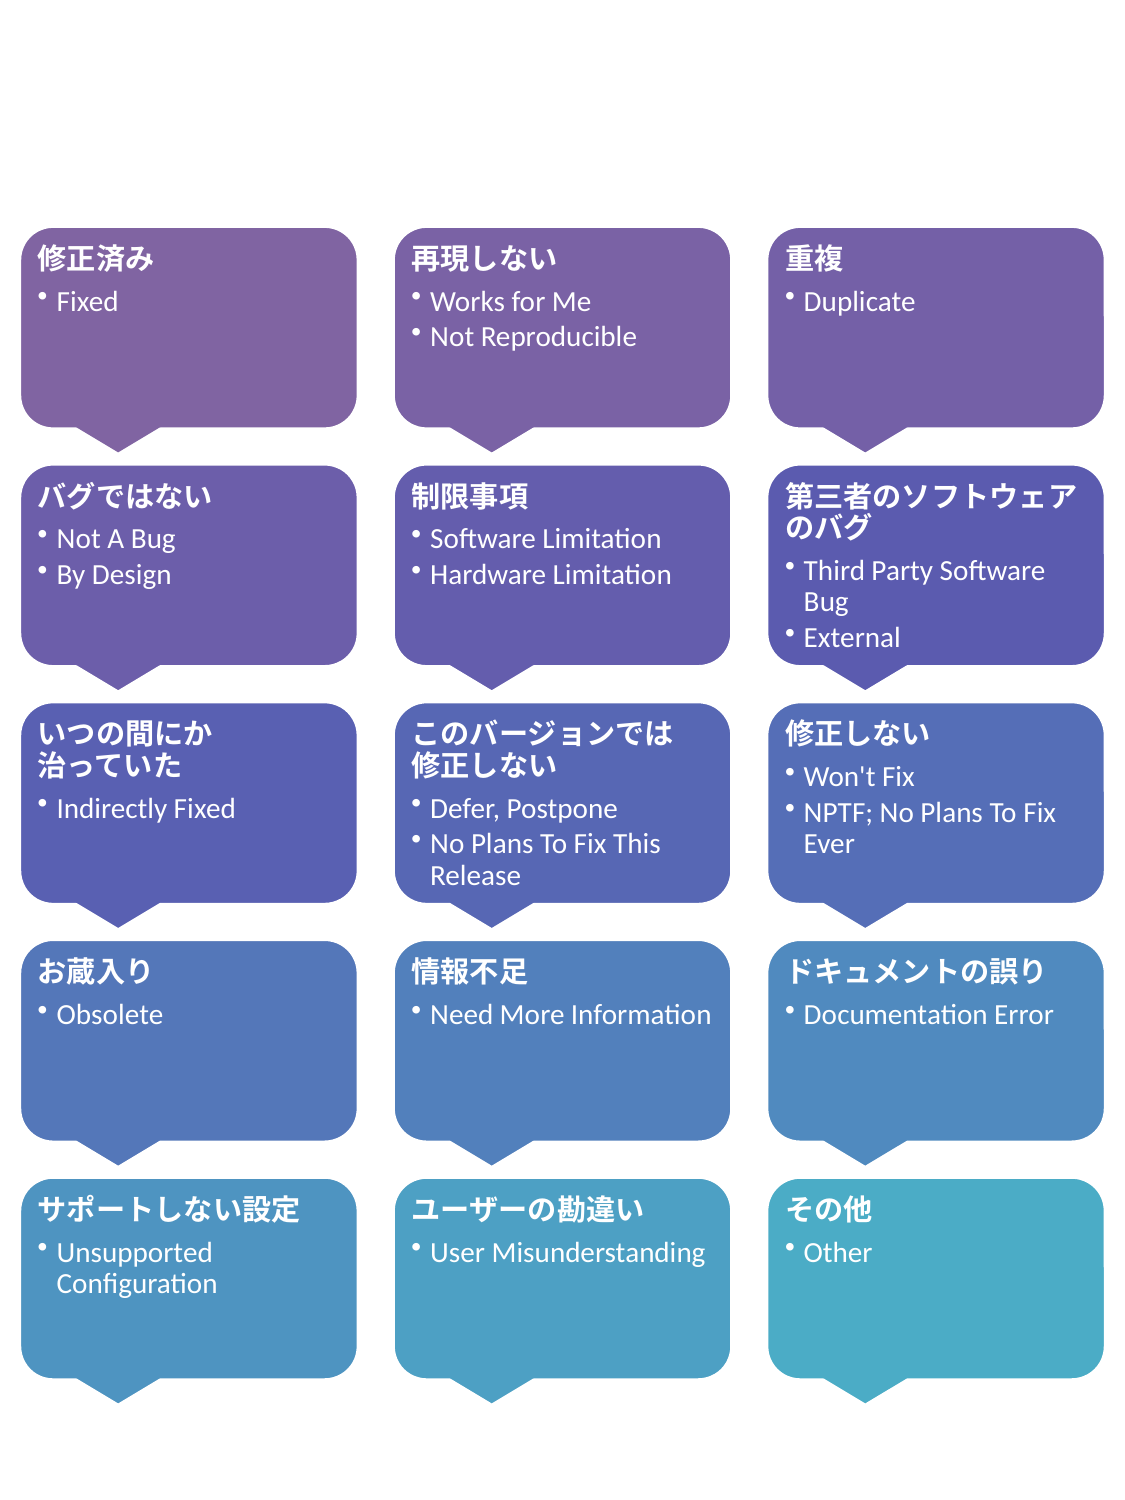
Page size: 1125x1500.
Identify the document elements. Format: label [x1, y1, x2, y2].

text_box [18, 194, 1107, 1412]
